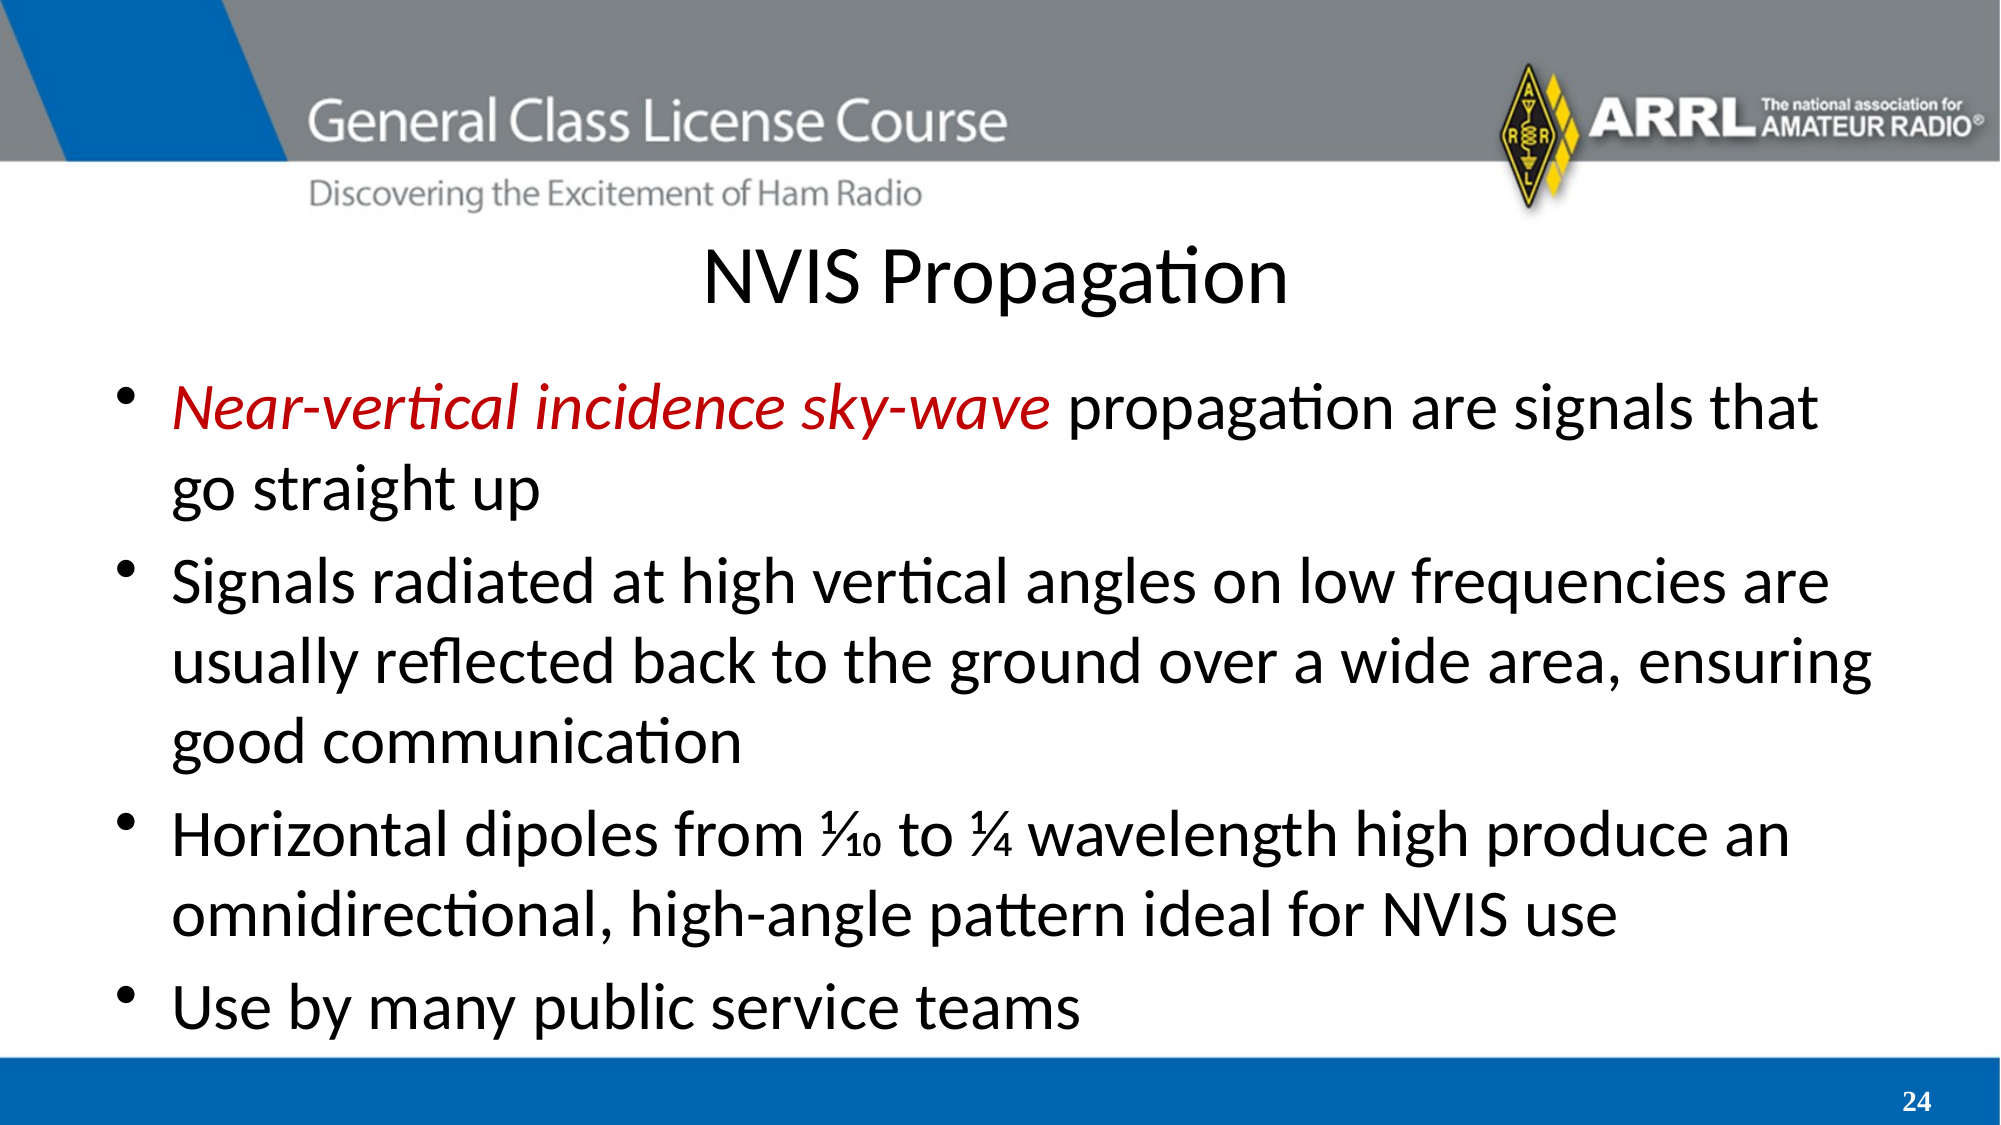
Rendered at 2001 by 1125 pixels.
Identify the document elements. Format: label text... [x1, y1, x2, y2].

title NVIS Propagation [96, 212, 1897, 356]
picture [0, 0, 2001, 1125]
list Near-vertical incidence sky-wave propagation are signals that go straight up Signals radiated at high vertical angles on low frequencies are usually reflected back to the ground over a wide area, ensuring good communication Horizontal dipoles from 1⁄10 to 1⁄4 wavelength high produce an omnidirectional, high-angle pattern ideal for NVIS use Use by many public service teams [99, 355, 1900, 1075]
